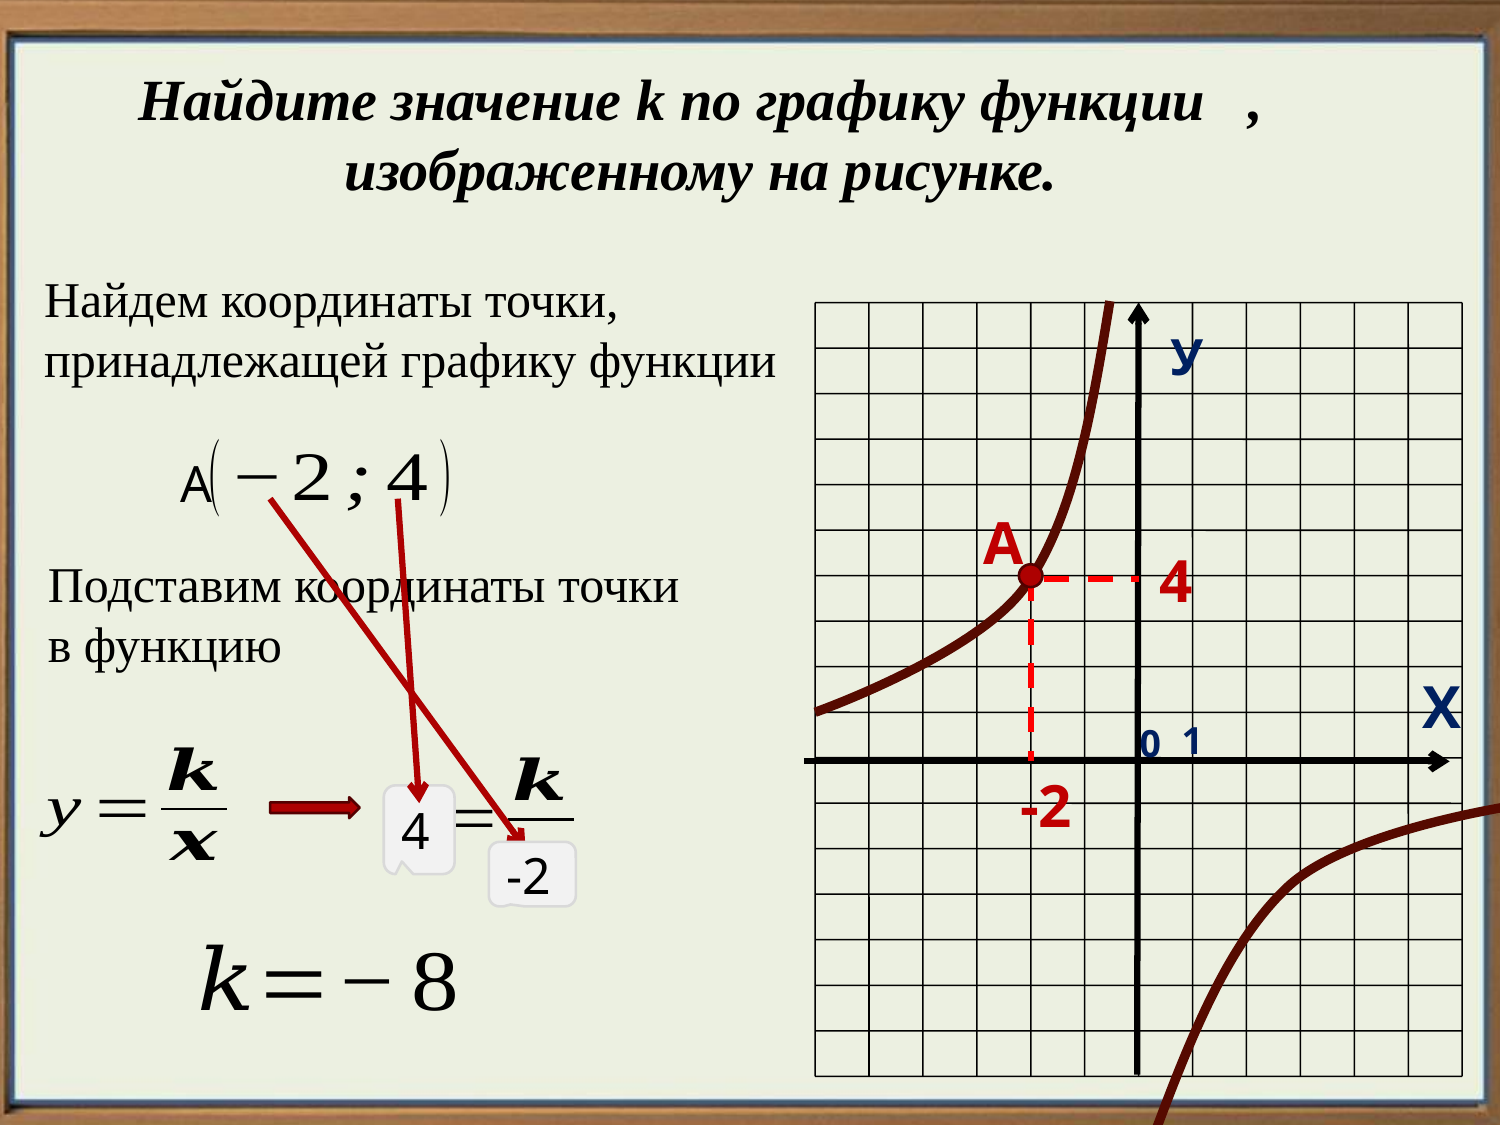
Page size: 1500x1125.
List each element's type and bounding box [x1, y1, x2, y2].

text_box [269, 498, 526, 849]
text_box [1025, 583, 1030, 761]
picture [0, 0, 1500, 1125]
text_box [1032, 583, 1037, 761]
text_box [814, 771, 1131, 1077]
text_box [1045, 580, 1134, 761]
text_box [397, 498, 420, 804]
text_box [1140, 302, 1463, 1077]
text_box [814, 302, 1134, 759]
text_box [814, 762, 1448, 1077]
